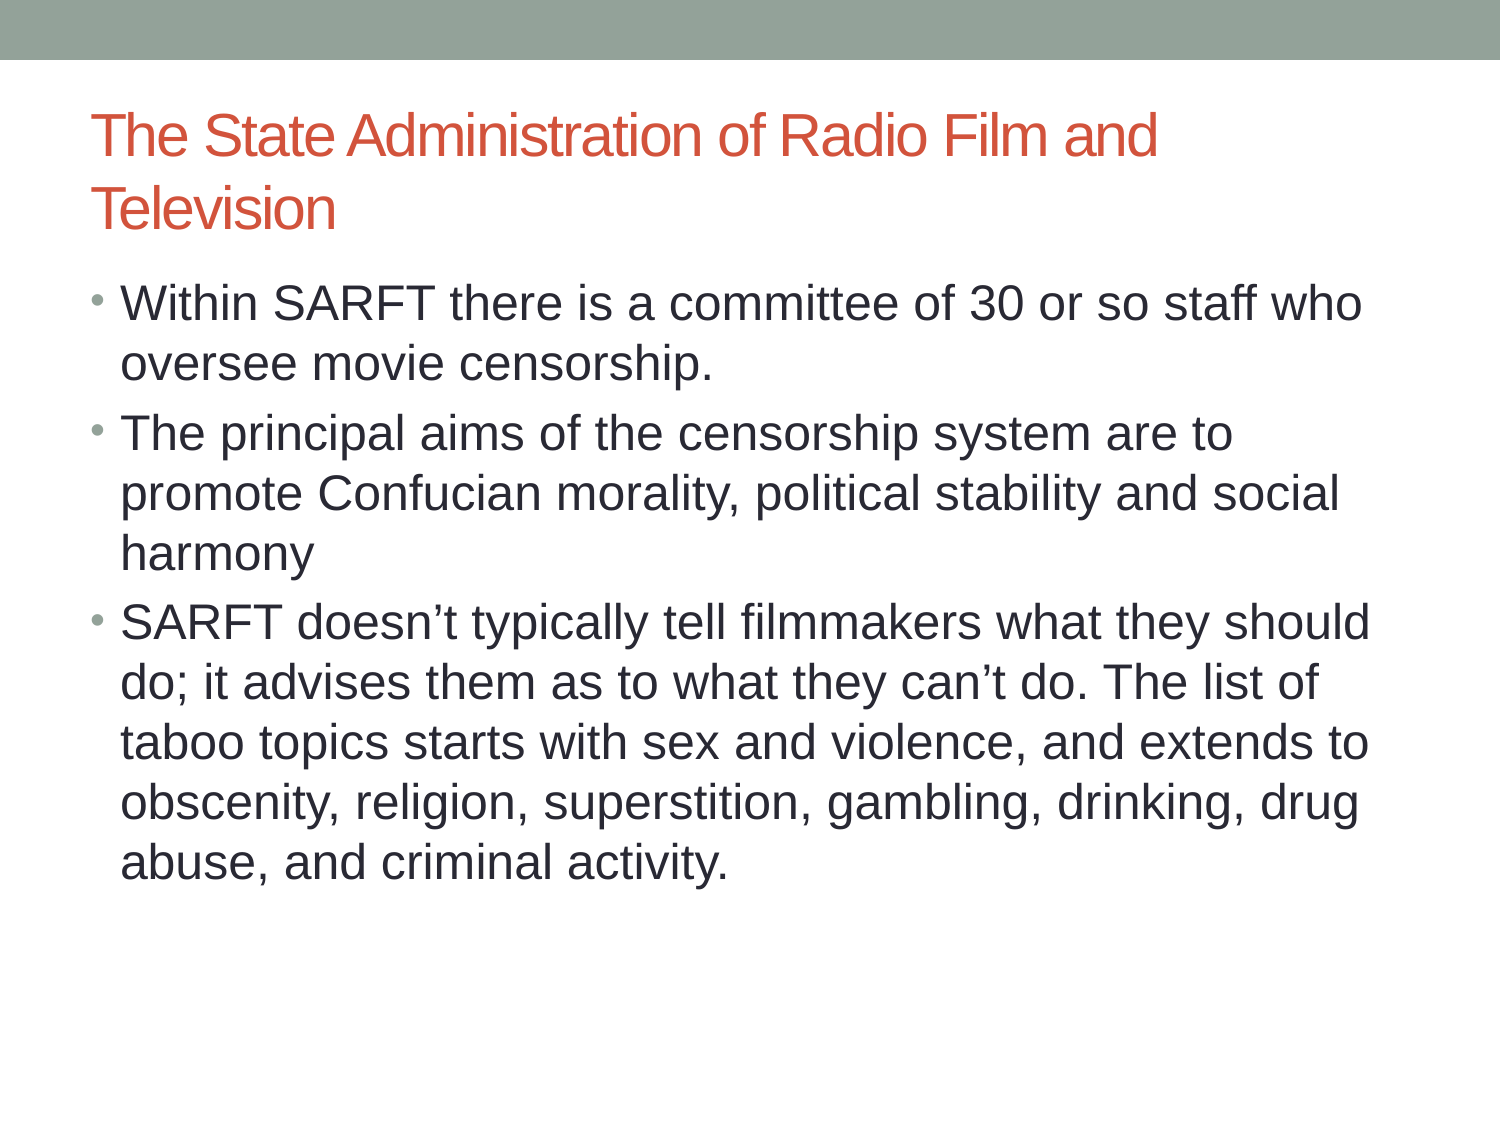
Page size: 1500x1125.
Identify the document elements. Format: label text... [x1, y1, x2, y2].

title The State Administration of Radio Film and Television [75, 87, 1425, 250]
list Within SARFT there is a committee of 30 or so staff who oversee movie censorship. The principal aims of the censorship system are to promote Confucian morality, political stability and social harmony SARFT doesn’t typically tell filmmakers what they should do; it advises them as to what they can’t do. The list of taboo topics starts with sex and violence, and extends to obscenity, religion, superstition, gambling, drinking, drug abuse, and criminal activity. [75, 262, 1425, 1063]
